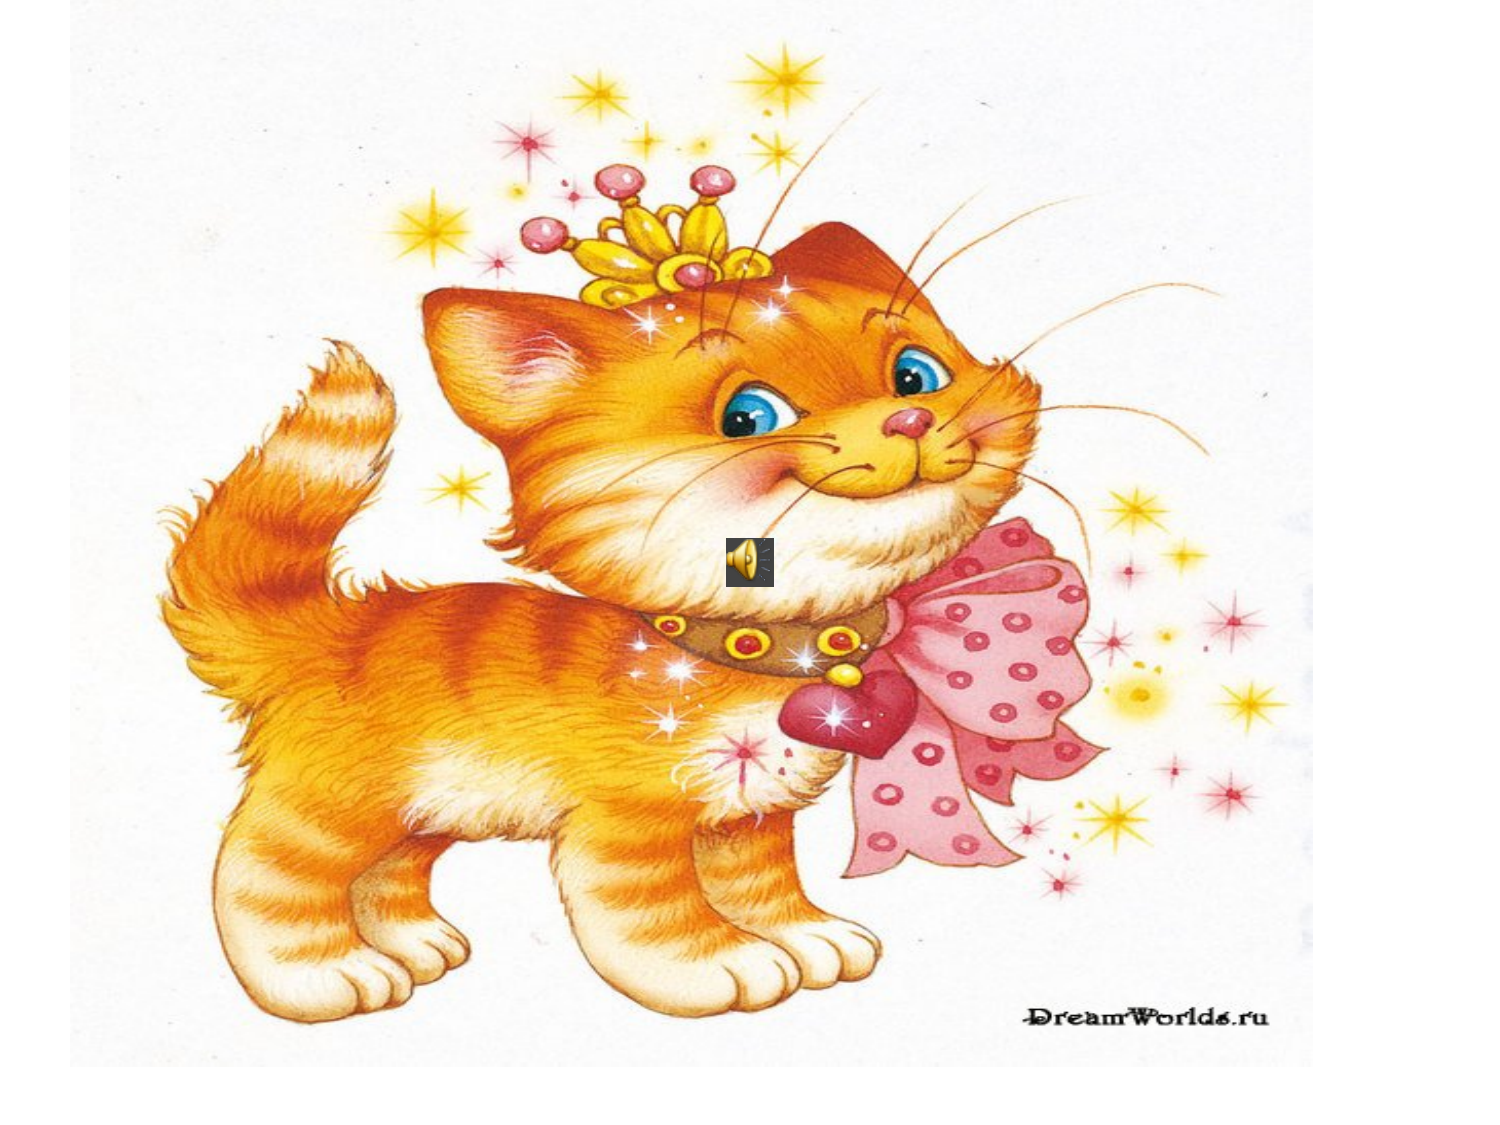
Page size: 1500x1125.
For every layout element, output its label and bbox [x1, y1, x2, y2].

picture [70, 0, 1313, 1067]
